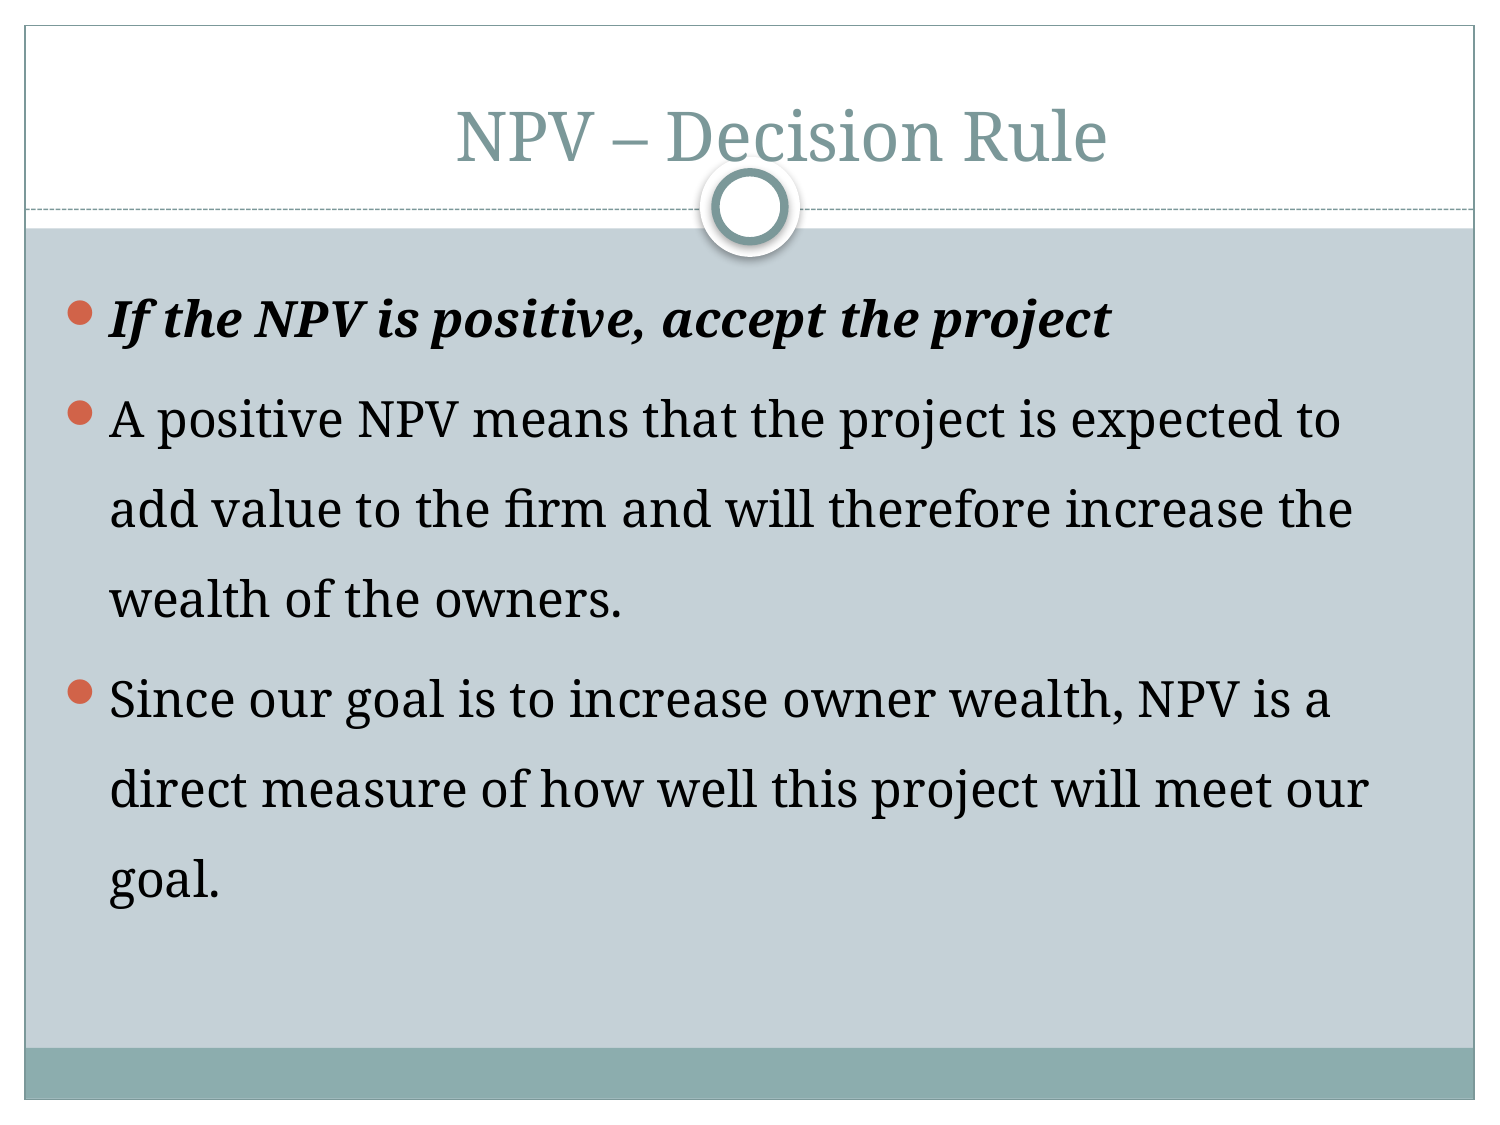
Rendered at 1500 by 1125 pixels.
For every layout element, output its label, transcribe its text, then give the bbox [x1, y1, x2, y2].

list If the NPV is positive, accept the project A positive NPV means that the project is expected to add value to the firm and will therefore increase the wealth of the owners. Since our goal is to increase owner wealth, NPV is a direct measure of how well this project will meet our goal. [49, 250, 1445, 1001]
text_box NPV – Decision Rule [187, 50, 1378, 183]
